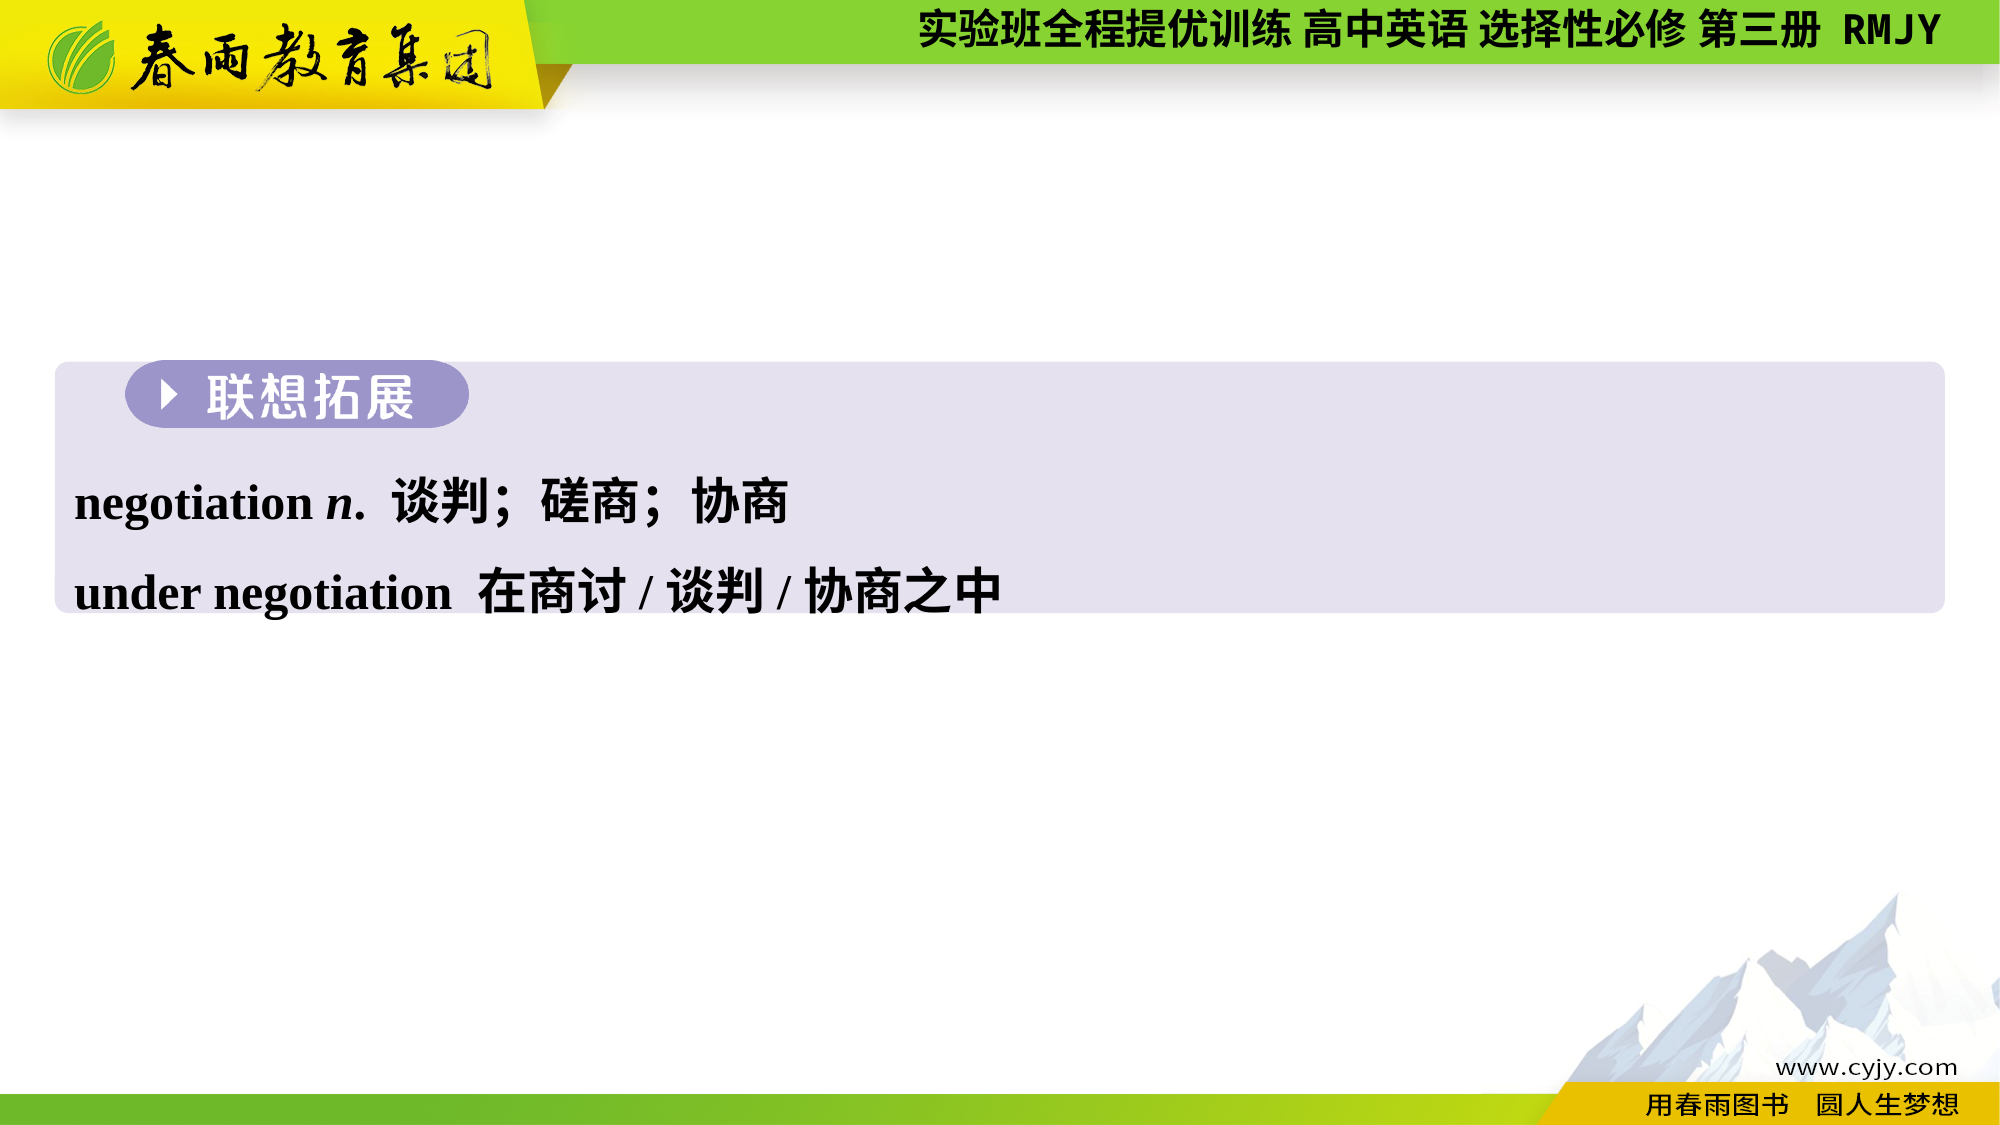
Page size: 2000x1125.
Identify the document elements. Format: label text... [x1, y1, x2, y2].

text_box [54, 361, 123, 610]
text_box [471, 361, 1945, 605]
picture [0, 0, 2000, 1125]
list negotiation n. 谈判；磋商；协商 under negotiation 在商讨/谈判/协商之中 [59, 432, 1944, 618]
